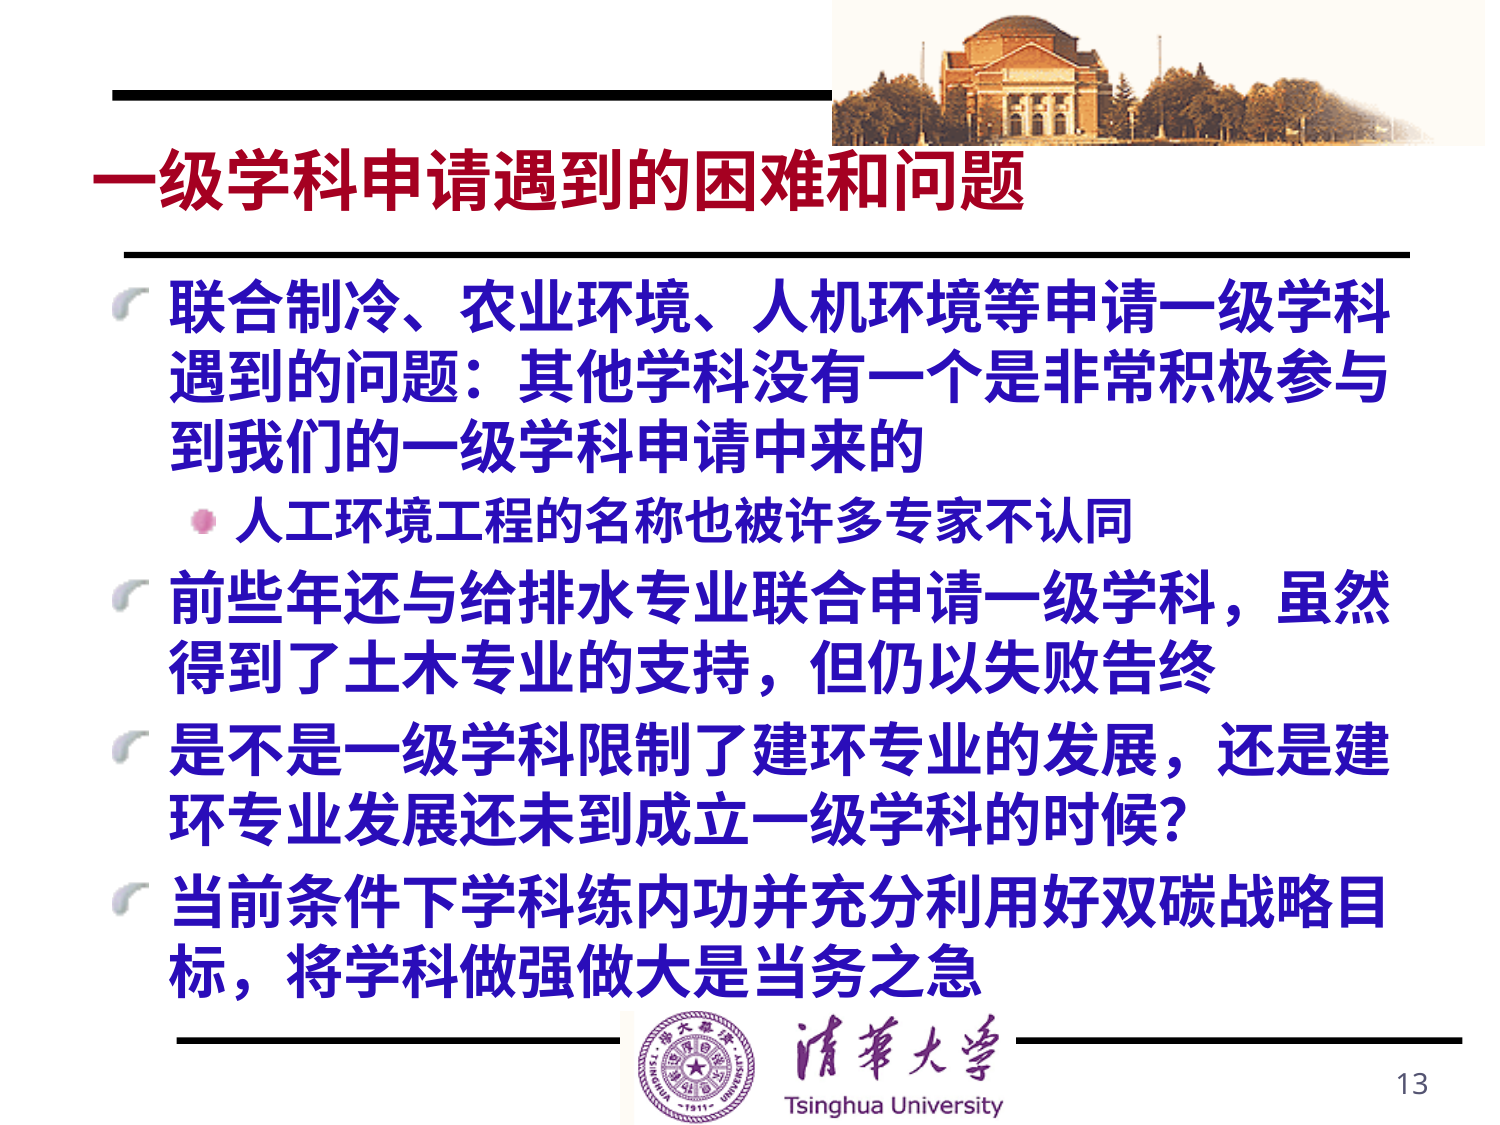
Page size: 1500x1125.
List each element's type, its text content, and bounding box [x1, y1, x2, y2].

picture [112, 578, 149, 615]
picture [112, 729, 149, 767]
list 联合制冷、农业环境、人机环境等申请一级学科遇到的问题：其他学科没有一个是非常积极参与到我们的一级学科申请中来的 人工环境工程的名称也被许多专家不认同 前些年还与给排水专业联合申请一级学科，虽然得到了土木专业的支持，但仍以失败告终 是不是一级学科限制了建环专业的发展，还是建环专业发展还未到成立一级学科的时候？ 当前条件下学科练内功并充分利用好双碳战略目标，将学科做强做大是当务之急 [97, 262, 1427, 1046]
picture [112, 881, 149, 919]
picture [112, 286, 149, 324]
title 一级学科申请遇到的困难和问题 [76, 113, 1428, 245]
picture [620, 1046, 1016, 1125]
picture [187, 505, 216, 534]
picture [832, 0, 1485, 146]
